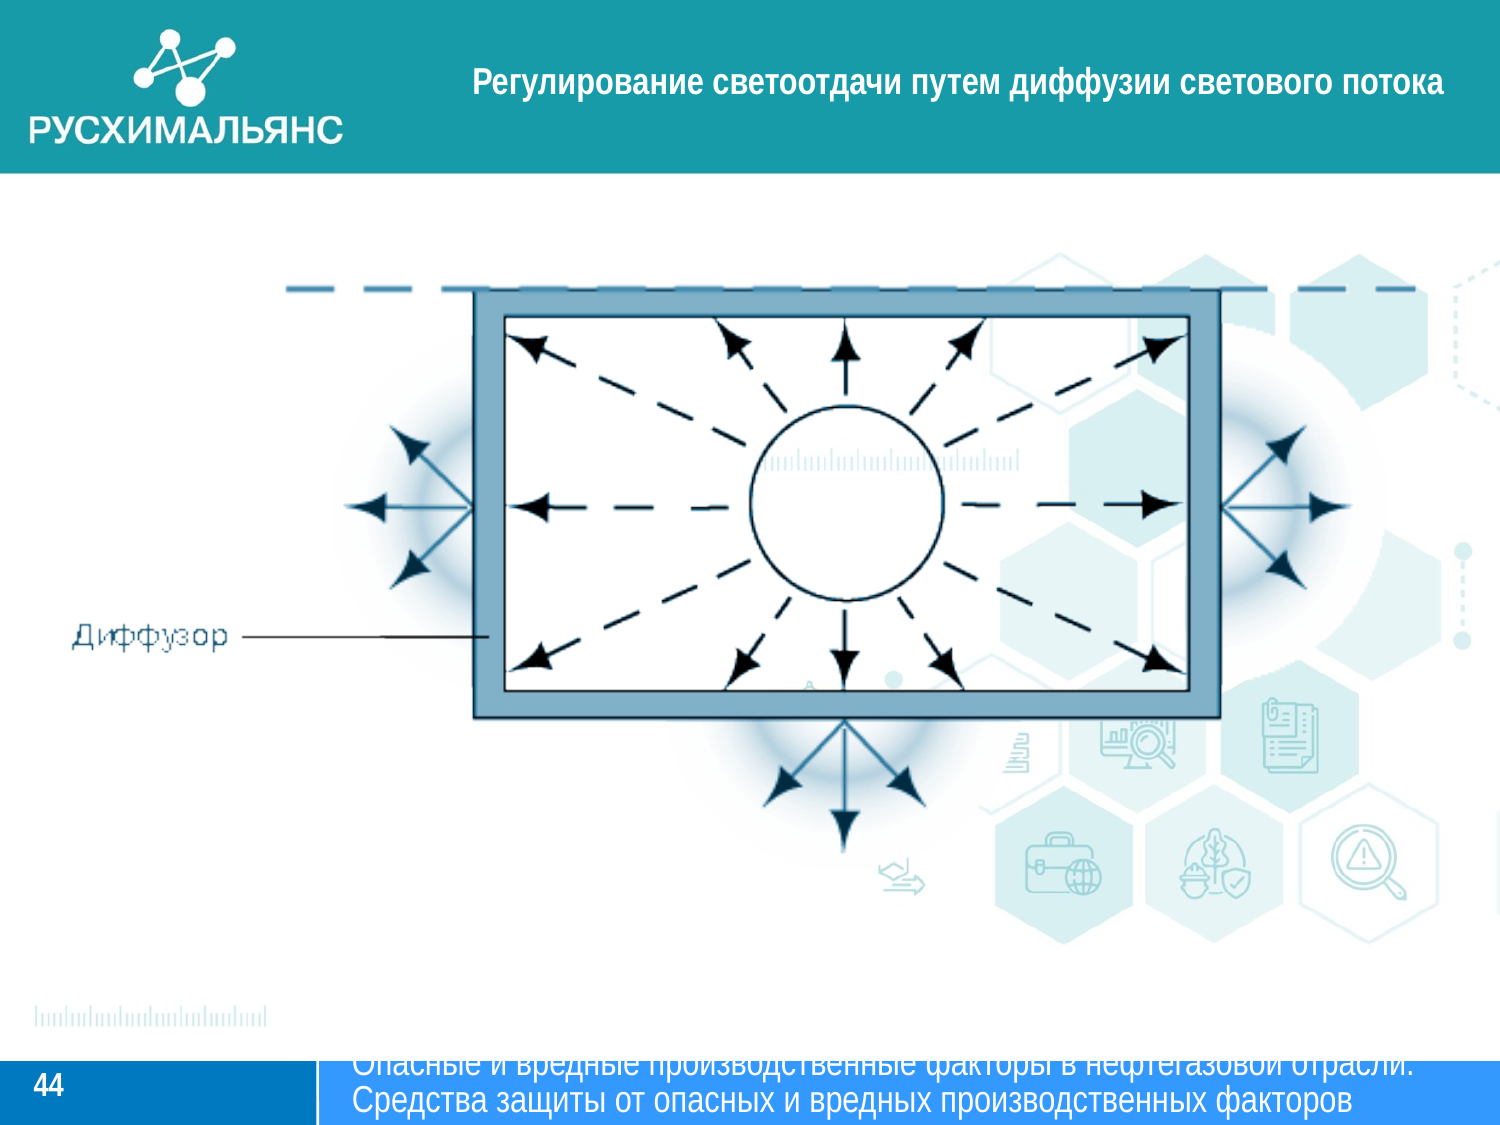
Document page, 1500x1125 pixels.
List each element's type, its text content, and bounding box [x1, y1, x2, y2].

picture [0, 0, 1500, 1061]
footer Опасные и вредные производственные факторы в нефтегазовой отрасли. Средства защиты от опасных и вредных производственных факторов [351, 1067, 1500, 1122]
slide_number 43 [33, 1068, 278, 1122]
